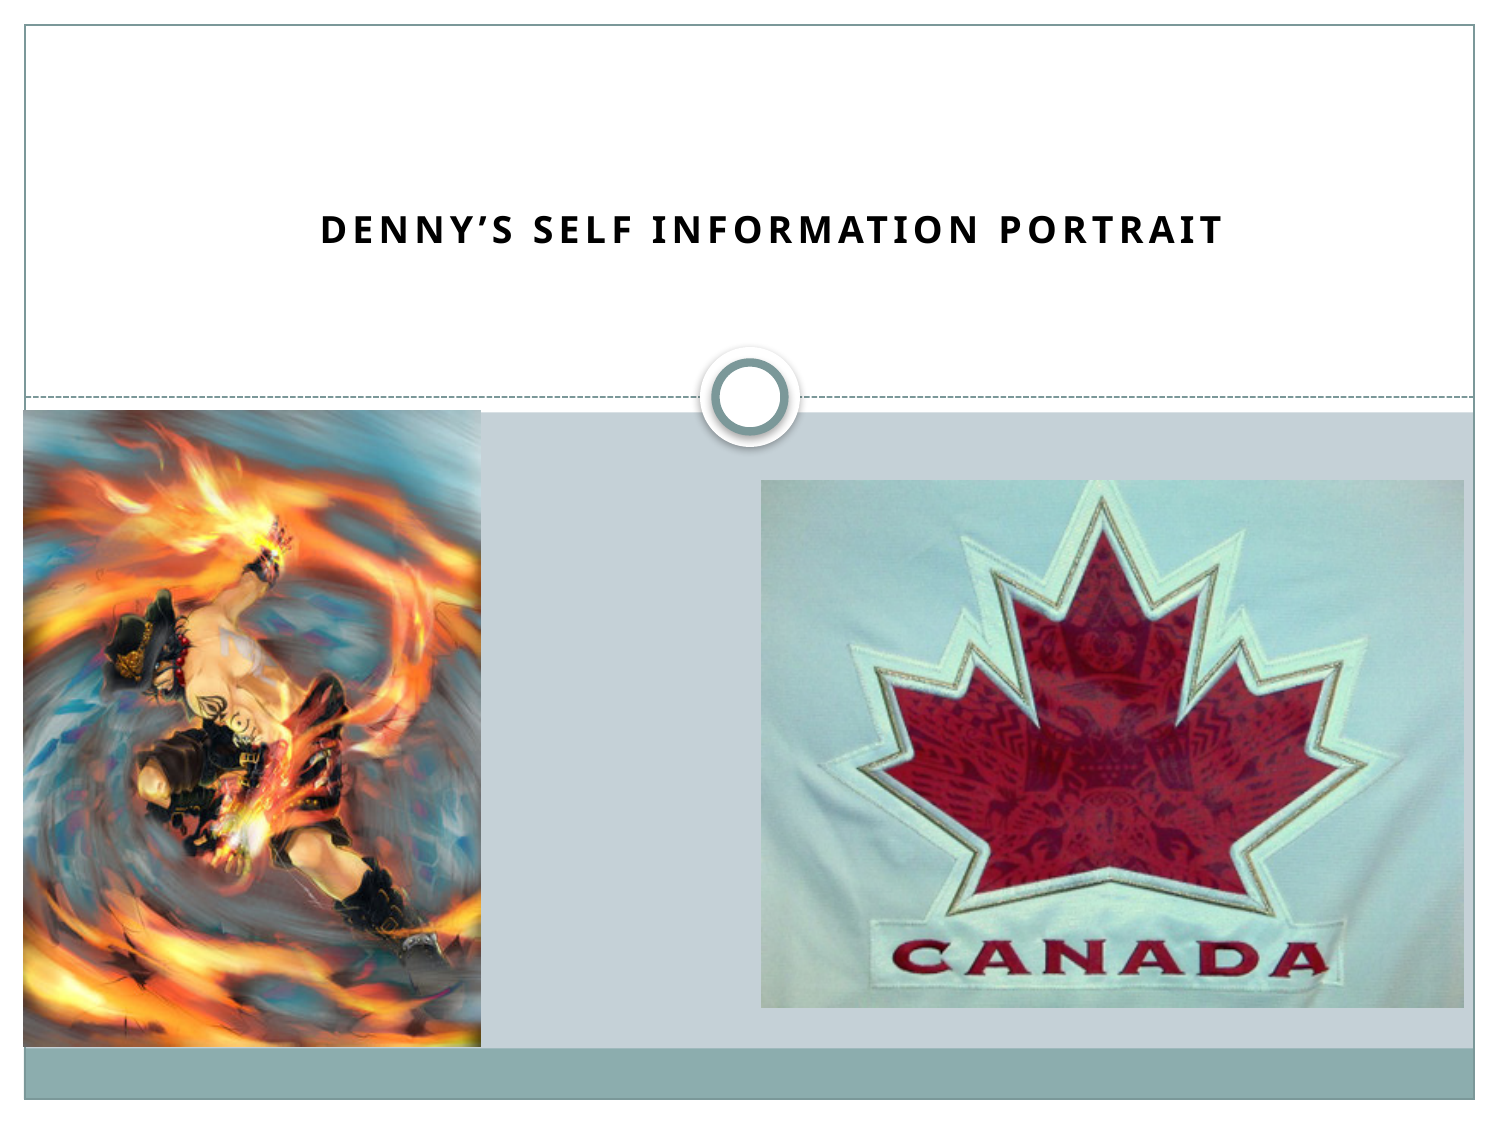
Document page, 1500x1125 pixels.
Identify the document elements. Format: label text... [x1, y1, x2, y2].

subtitle Denny’s Self Information Portrait [246, 93, 1297, 382]
picture [761, 480, 1464, 1008]
picture [23, 409, 481, 1048]
